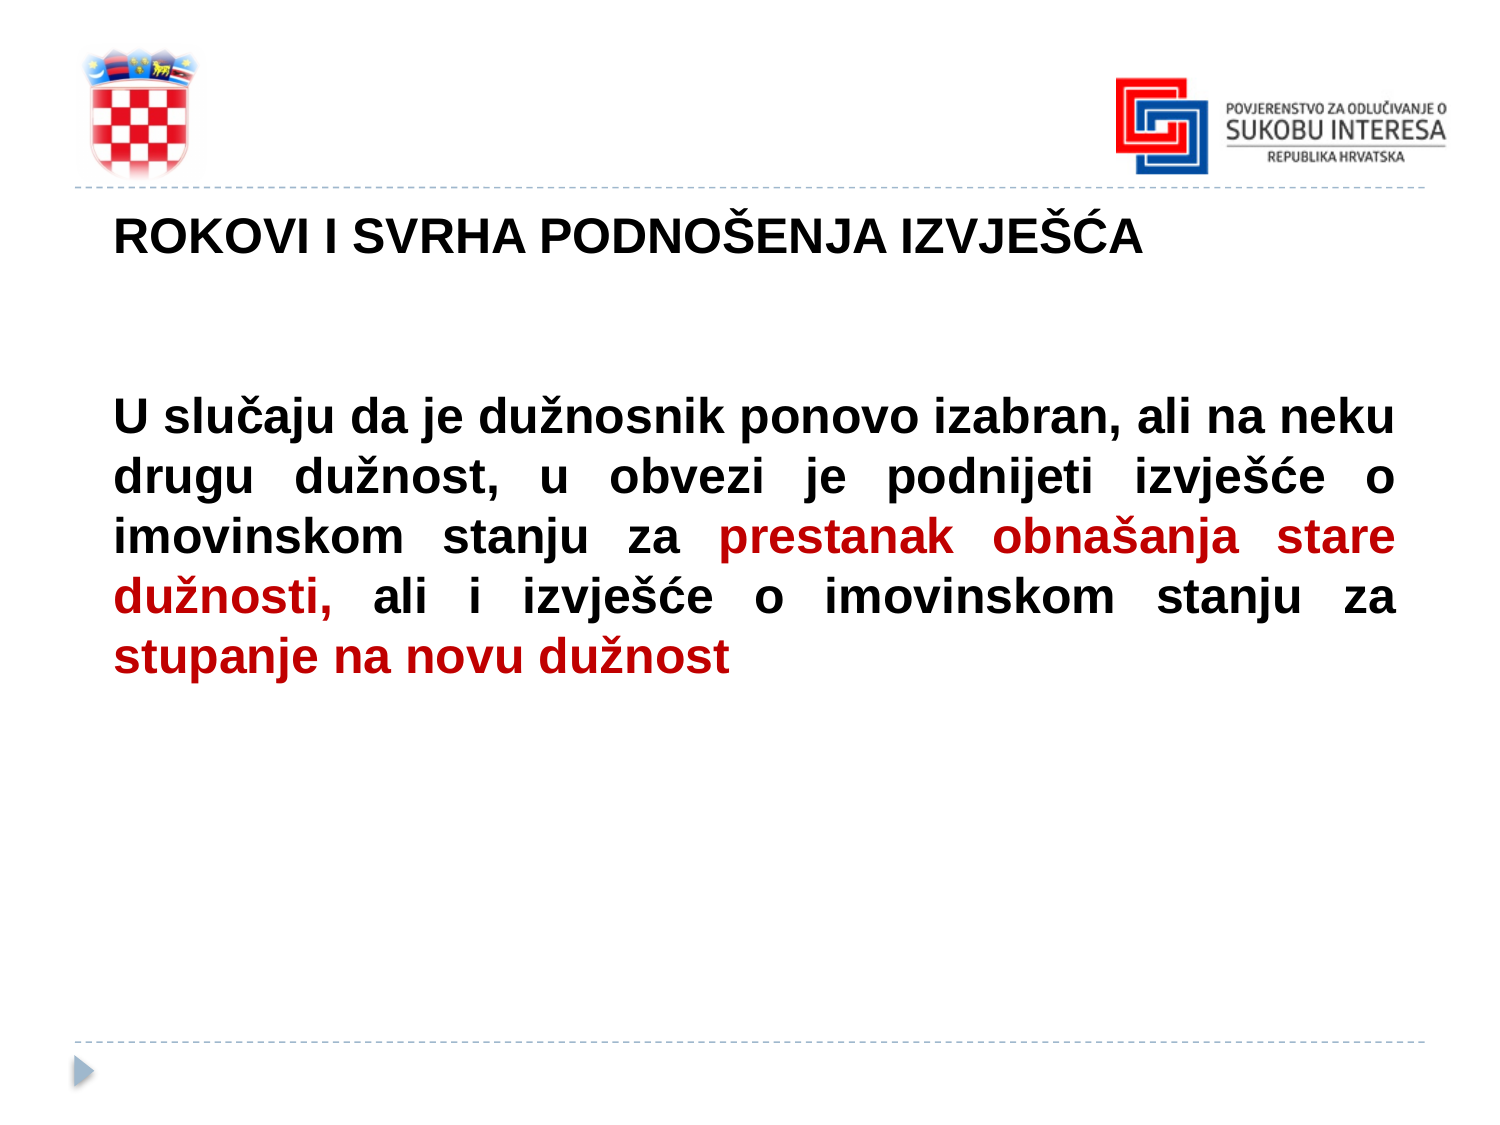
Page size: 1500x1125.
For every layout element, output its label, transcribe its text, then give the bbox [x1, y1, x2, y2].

text_box ROKOVI I SVRHA PODNOŠENJA IZVJEŠĆA U slučaju da je dužnosnik ponovo izabran, ali na neku drugu dužnost, u obvezi je podnijeti izvješće o imovinskom stanju za prestanak obnašanja stare dužnosti, ali i izvješće o imovinskom stanju za stupanje na novu dužnost [98, 196, 1412, 691]
picture [1115, 66, 1451, 185]
title [149, 30, 1500, 194]
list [75, 42, 208, 185]
